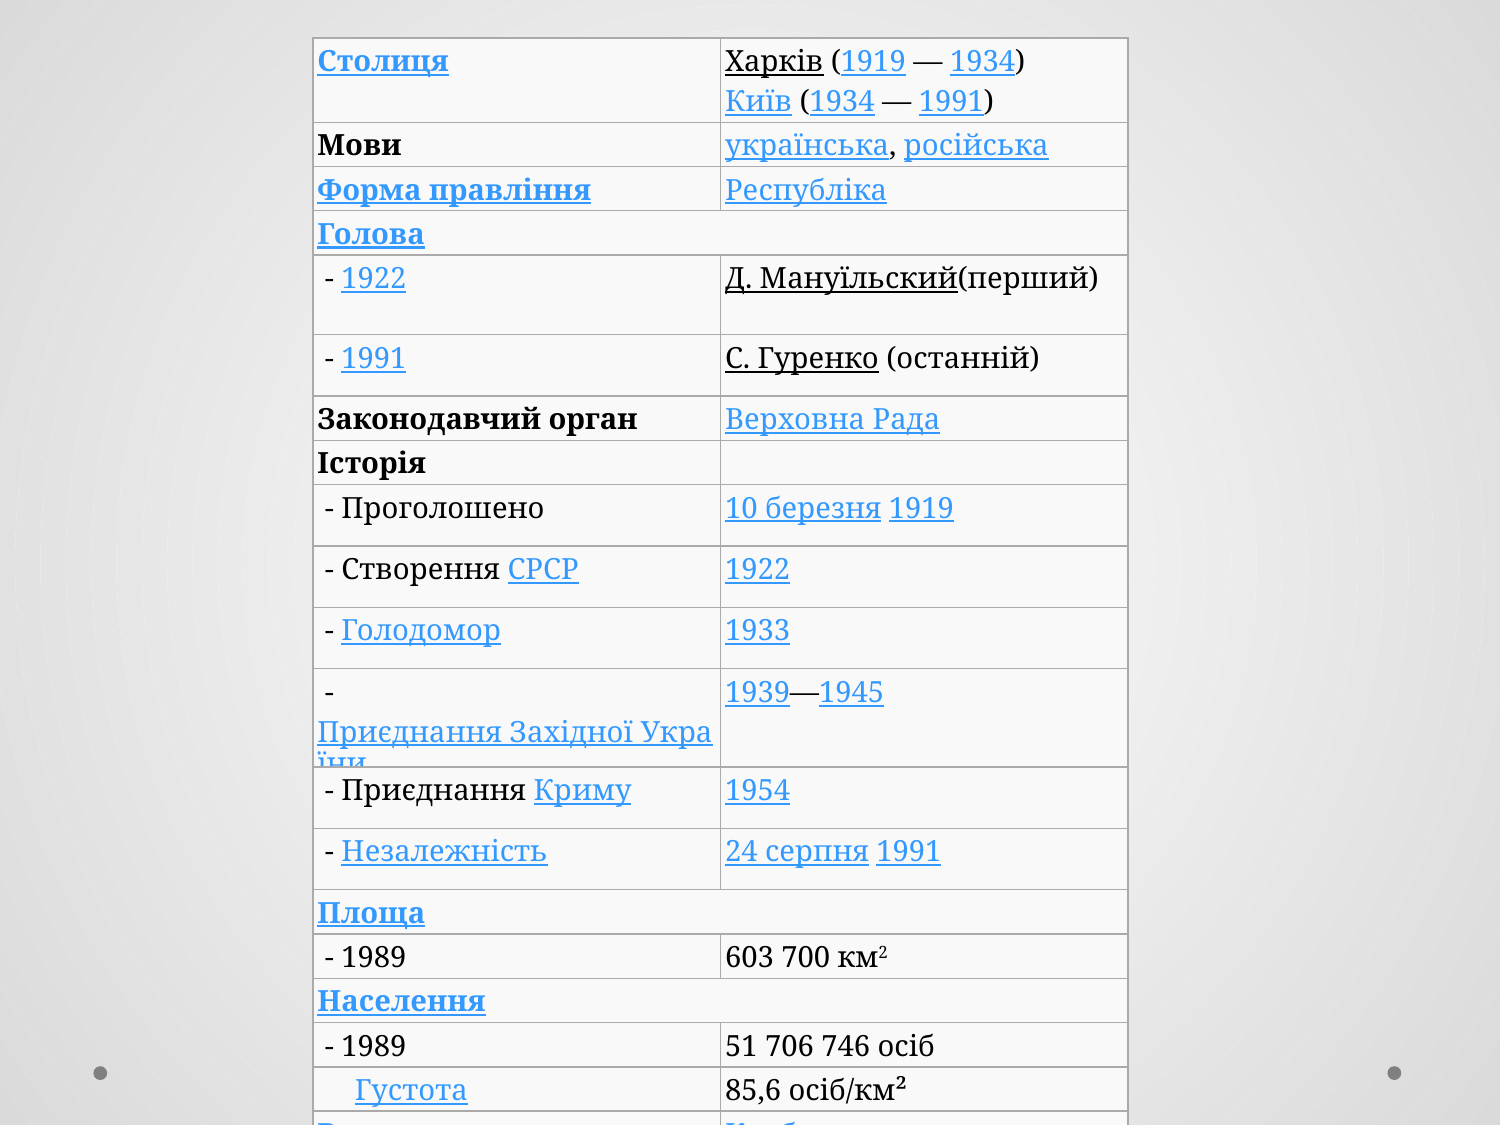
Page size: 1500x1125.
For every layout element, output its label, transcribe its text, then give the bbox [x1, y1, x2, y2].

table_cell Законодавчий орган [314, 397, 720, 440]
table_cell Густота [314, 1068, 720, 1110]
table_cell Форма правління [314, 167, 720, 210]
table_header Столиця [314, 39, 720, 122]
table_cell - 1989 [314, 1023, 720, 1066]
table_cell 24 серпня 1991 [721, 829, 1127, 889]
table_cell 603 700 км2 [721, 935, 1127, 978]
table_cell українська, російська [721, 123, 1127, 166]
table_cell 85,6 осіб/км² [721, 1068, 1127, 1110]
table_cell Д. Мануїльский(перший) [721, 256, 1127, 334]
table_cell - 1989 [314, 935, 720, 978]
table_cell - Голодомор [314, 608, 720, 668]
table_cell 1939—1945 [721, 669, 1127, 766]
table_cell 51 706 746 осіб [721, 1023, 1127, 1066]
table_cell Республіка [721, 167, 1127, 210]
table_cell С. Гуренко (останній) [721, 335, 1127, 395]
table_cell - Створення СРСР [314, 547, 720, 607]
table_cell 1922 [721, 547, 1127, 607]
table_cell - Проголошено [314, 485, 720, 545]
table_cell Валюта [314, 1112, 720, 1125]
table_cell Голова [314, 211, 1127, 254]
table_cell Населення [314, 979, 1127, 1022]
table_cell - 1991 [314, 335, 720, 395]
table_cell - 1922 [314, 256, 720, 334]
table_cell Історія [314, 441, 720, 484]
table_cell - Приєднання Криму [314, 768, 720, 828]
table_cell Площа [314, 890, 1127, 933]
table_cell Верховна Рада [721, 397, 1127, 440]
table_cell - Незалежність [314, 829, 720, 889]
table_cell 1933 [721, 608, 1127, 668]
table_header Харків (1919 — 1934) Київ (1934 — 1991) [721, 39, 1127, 122]
table_cell 1954 [721, 768, 1127, 828]
table_cell Мови [314, 123, 720, 166]
table_cell - Приєднання Західної України [314, 669, 720, 766]
table_cell Карбованець [721, 1112, 1127, 1125]
table_cell 10 березня 1919 [721, 485, 1127, 545]
table_cell [721, 441, 1127, 484]
